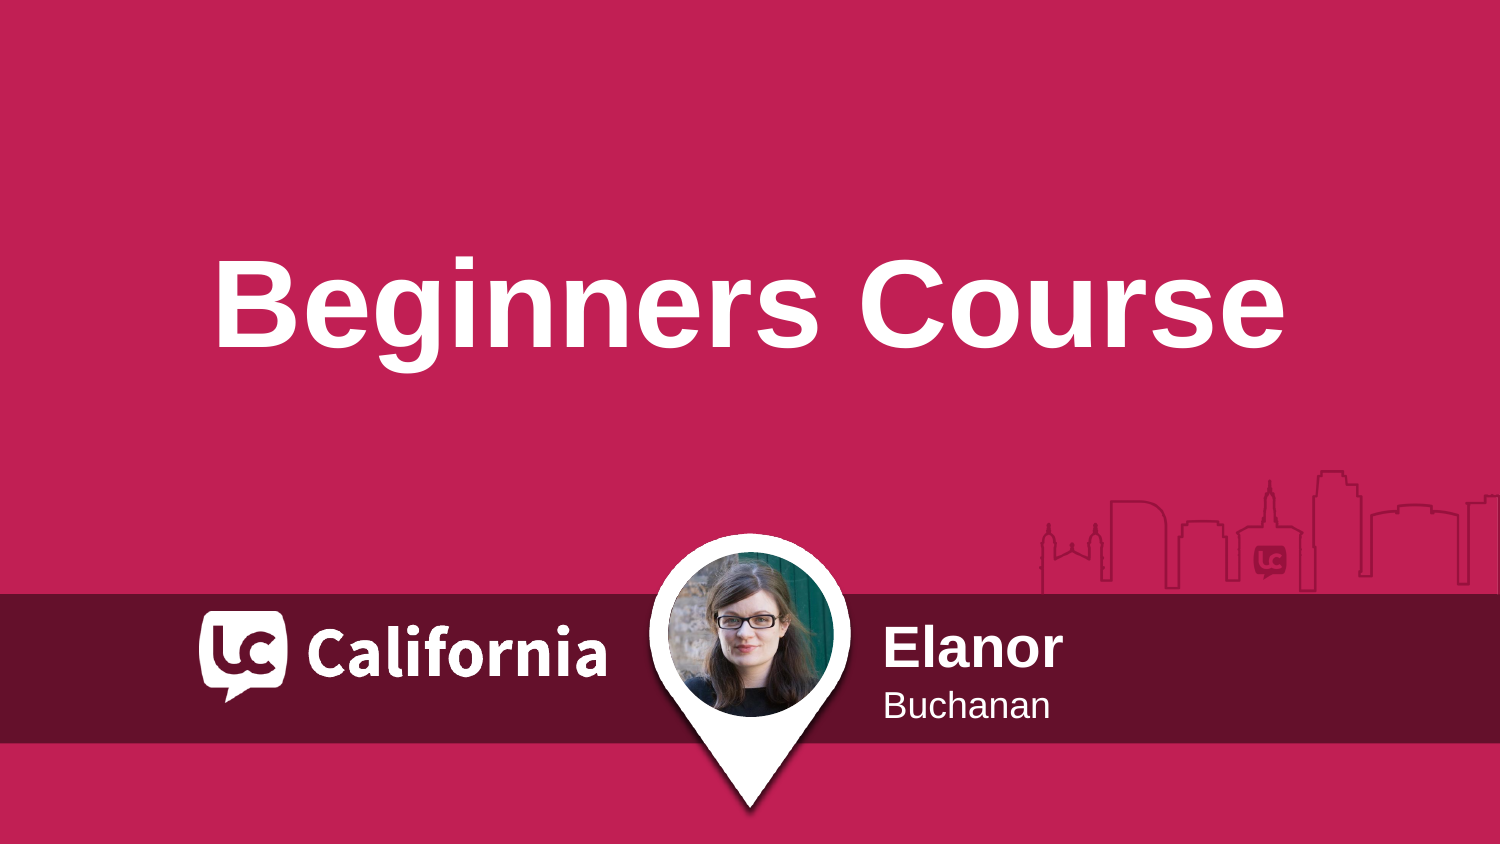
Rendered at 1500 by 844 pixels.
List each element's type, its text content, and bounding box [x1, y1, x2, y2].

subtitle Buchanan [867, 658, 1500, 844]
subtitle Elanor [867, 595, 1500, 658]
title Beginners Course [0, 0, 1500, 595]
picture [0, 551, 867, 844]
